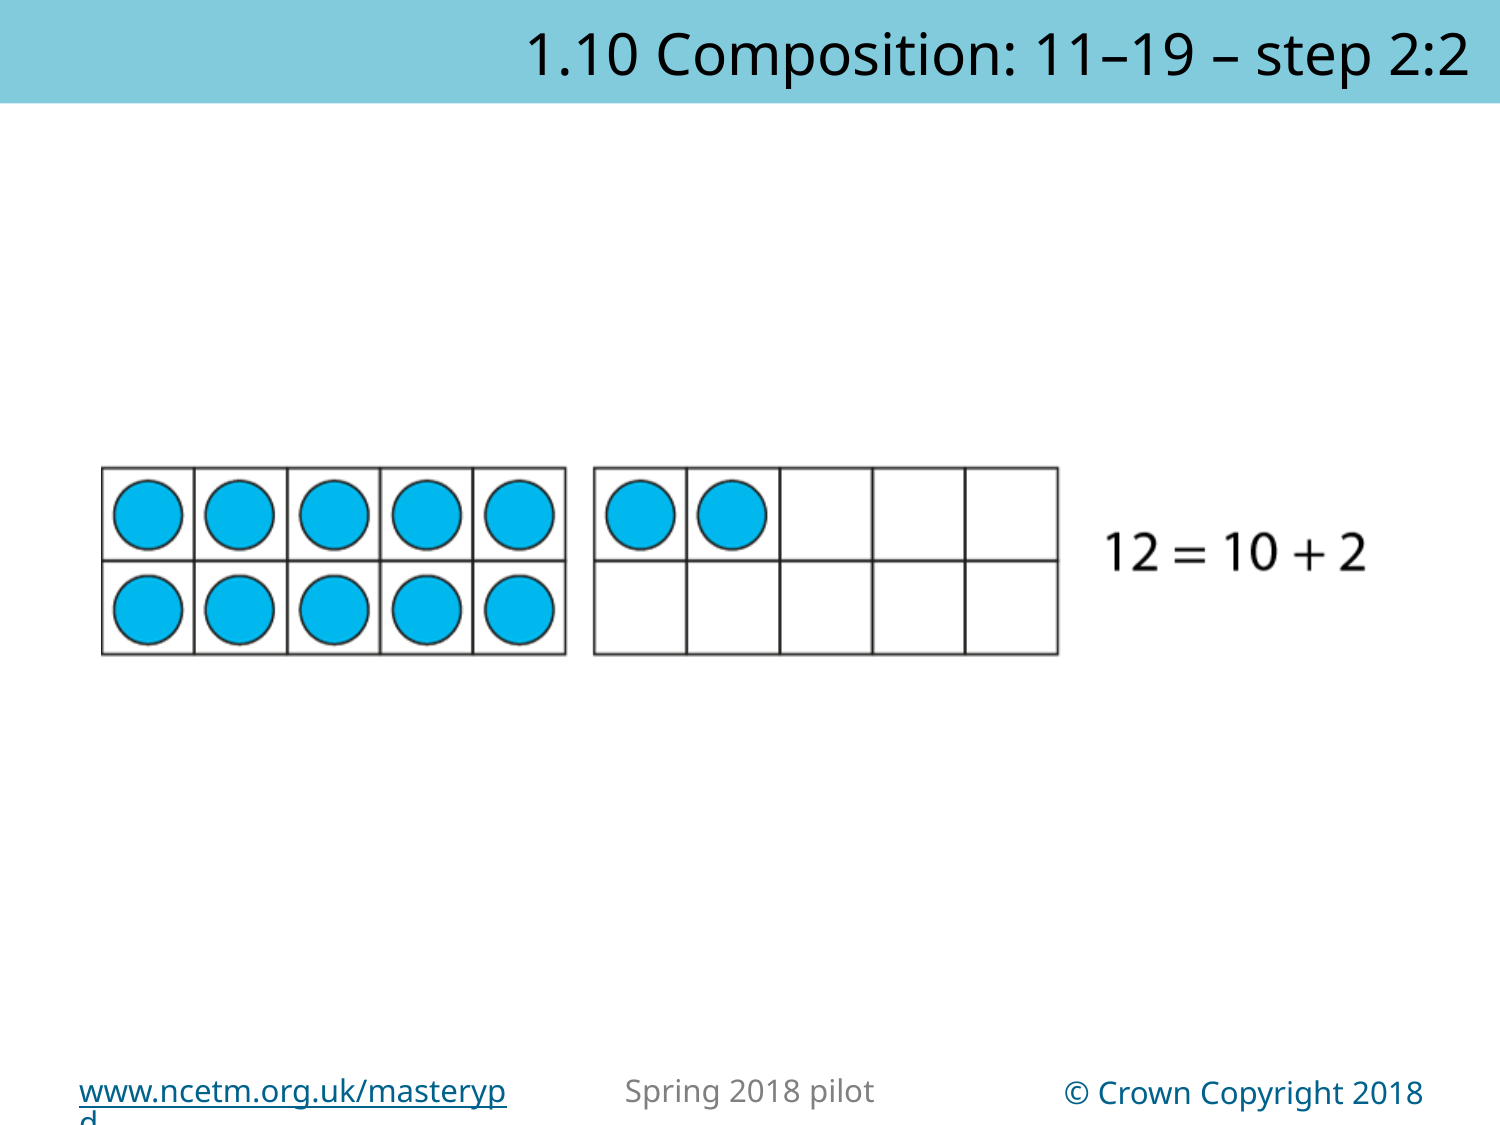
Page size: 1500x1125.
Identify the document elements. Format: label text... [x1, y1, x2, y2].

picture [101, 463, 1399, 660]
list 1.10 Composition: 11–19 – step 2:2 [0, 0, 1500, 104]
